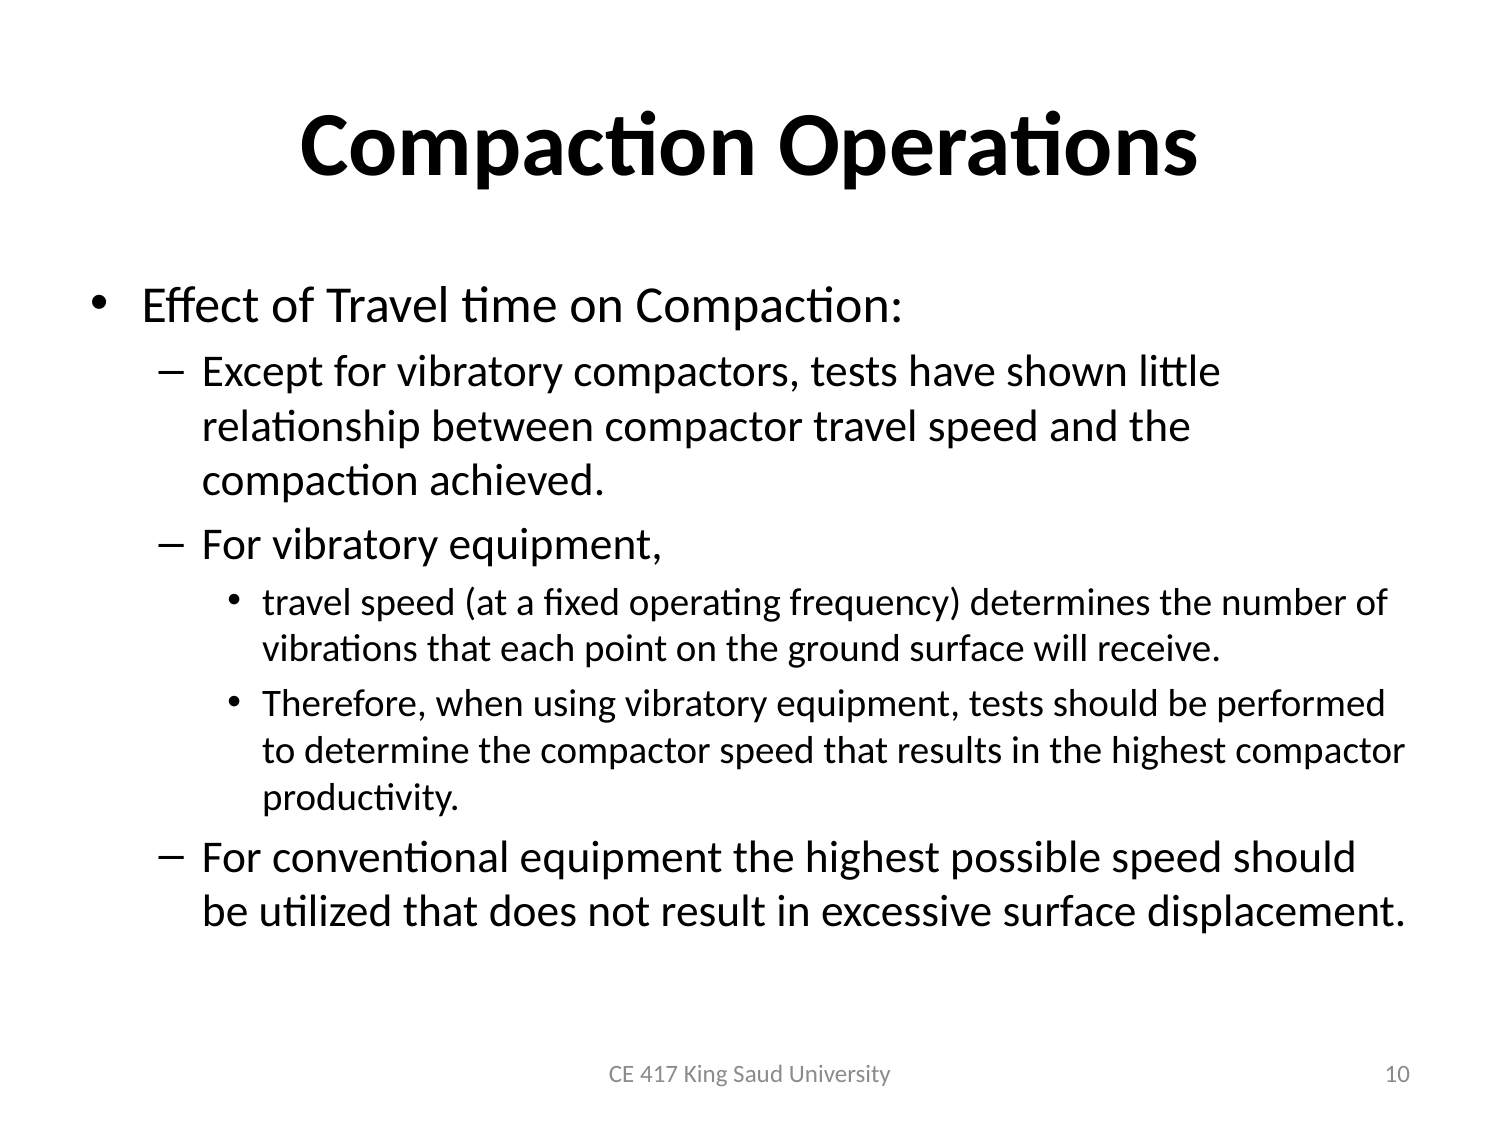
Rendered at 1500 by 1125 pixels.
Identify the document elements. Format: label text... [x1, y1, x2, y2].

title Compaction Operations [75, 45, 1425, 233]
slide_number 10 [1074, 1042, 1425, 1103]
list Effect of Travel time on Compaction: Except for vibratory compactors, tests have shown little relationship between compactor travel speed and the compaction achieved. For vibratory equipment, travel speed (at a fixed operating frequency) determines the number of vibrations that each point on the ground surface will receive. Therefore, when using vibratory equipment, tests should be performed to determine the compactor speed that results in the highest compactor productivity. For conventional equipment the highest possible speed should be utilized that does not result in excessive surface displacement. [75, 262, 1425, 1005]
footer CE 417 King Saud University [512, 1042, 988, 1103]
